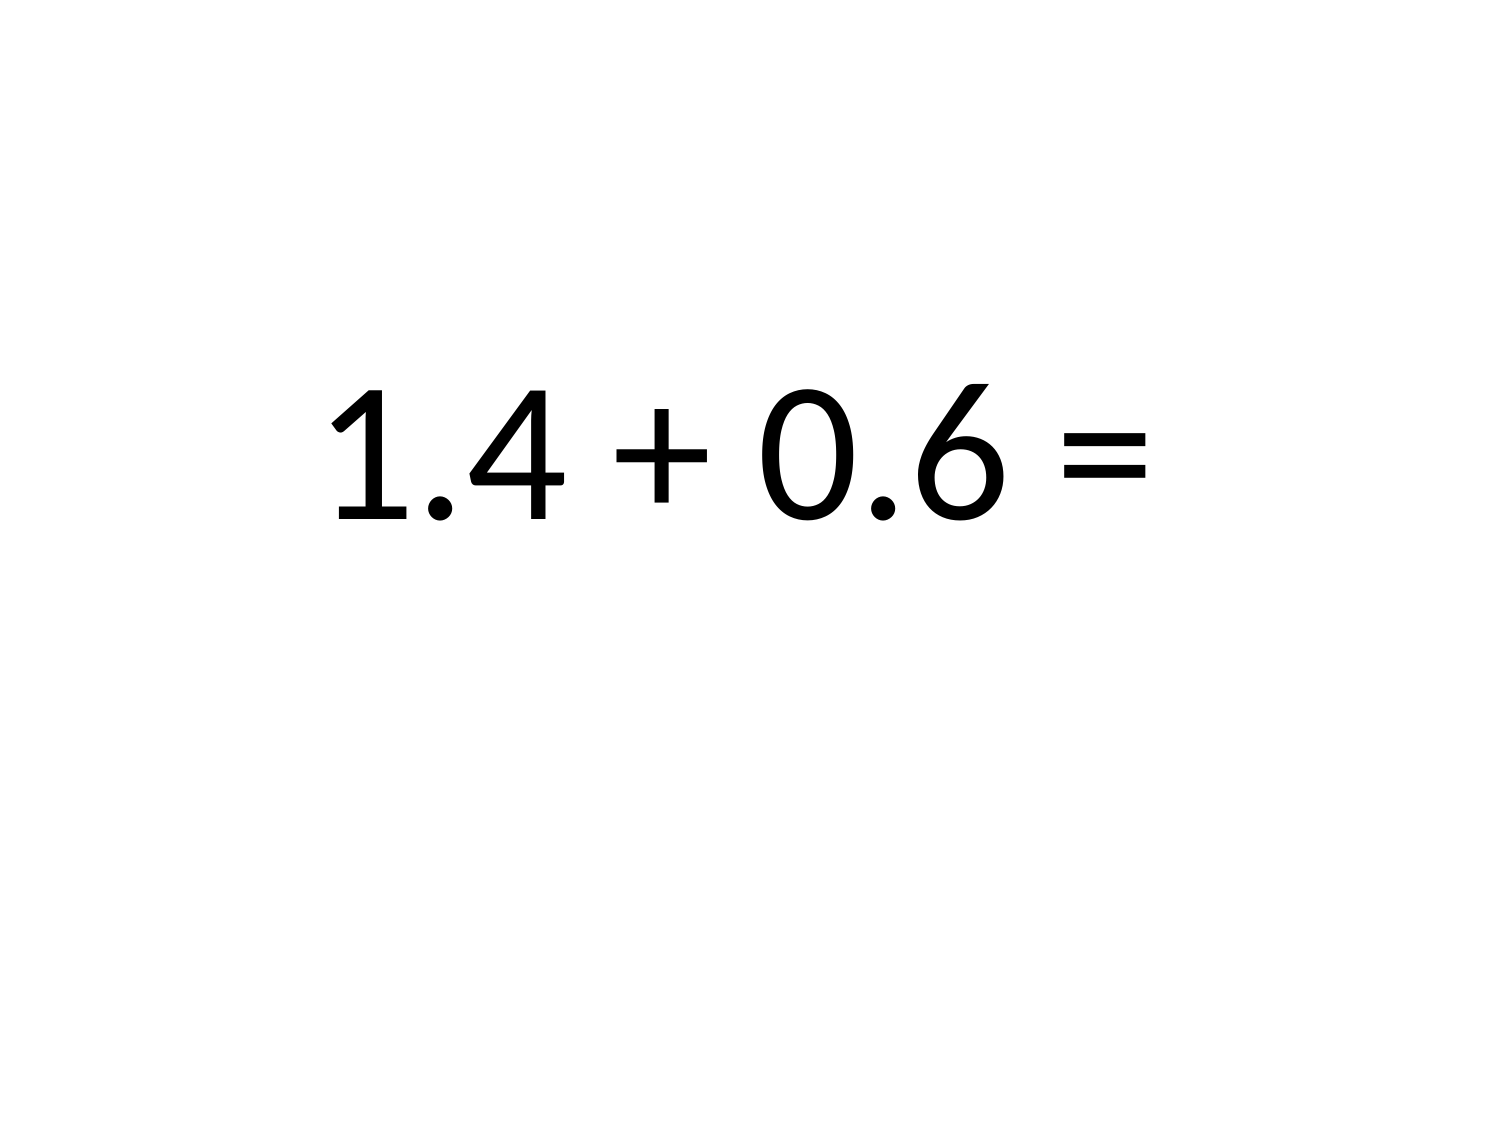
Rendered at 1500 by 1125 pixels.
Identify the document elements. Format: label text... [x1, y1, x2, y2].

text_box 1.4 + 0.6 = [300, 312, 1225, 568]
